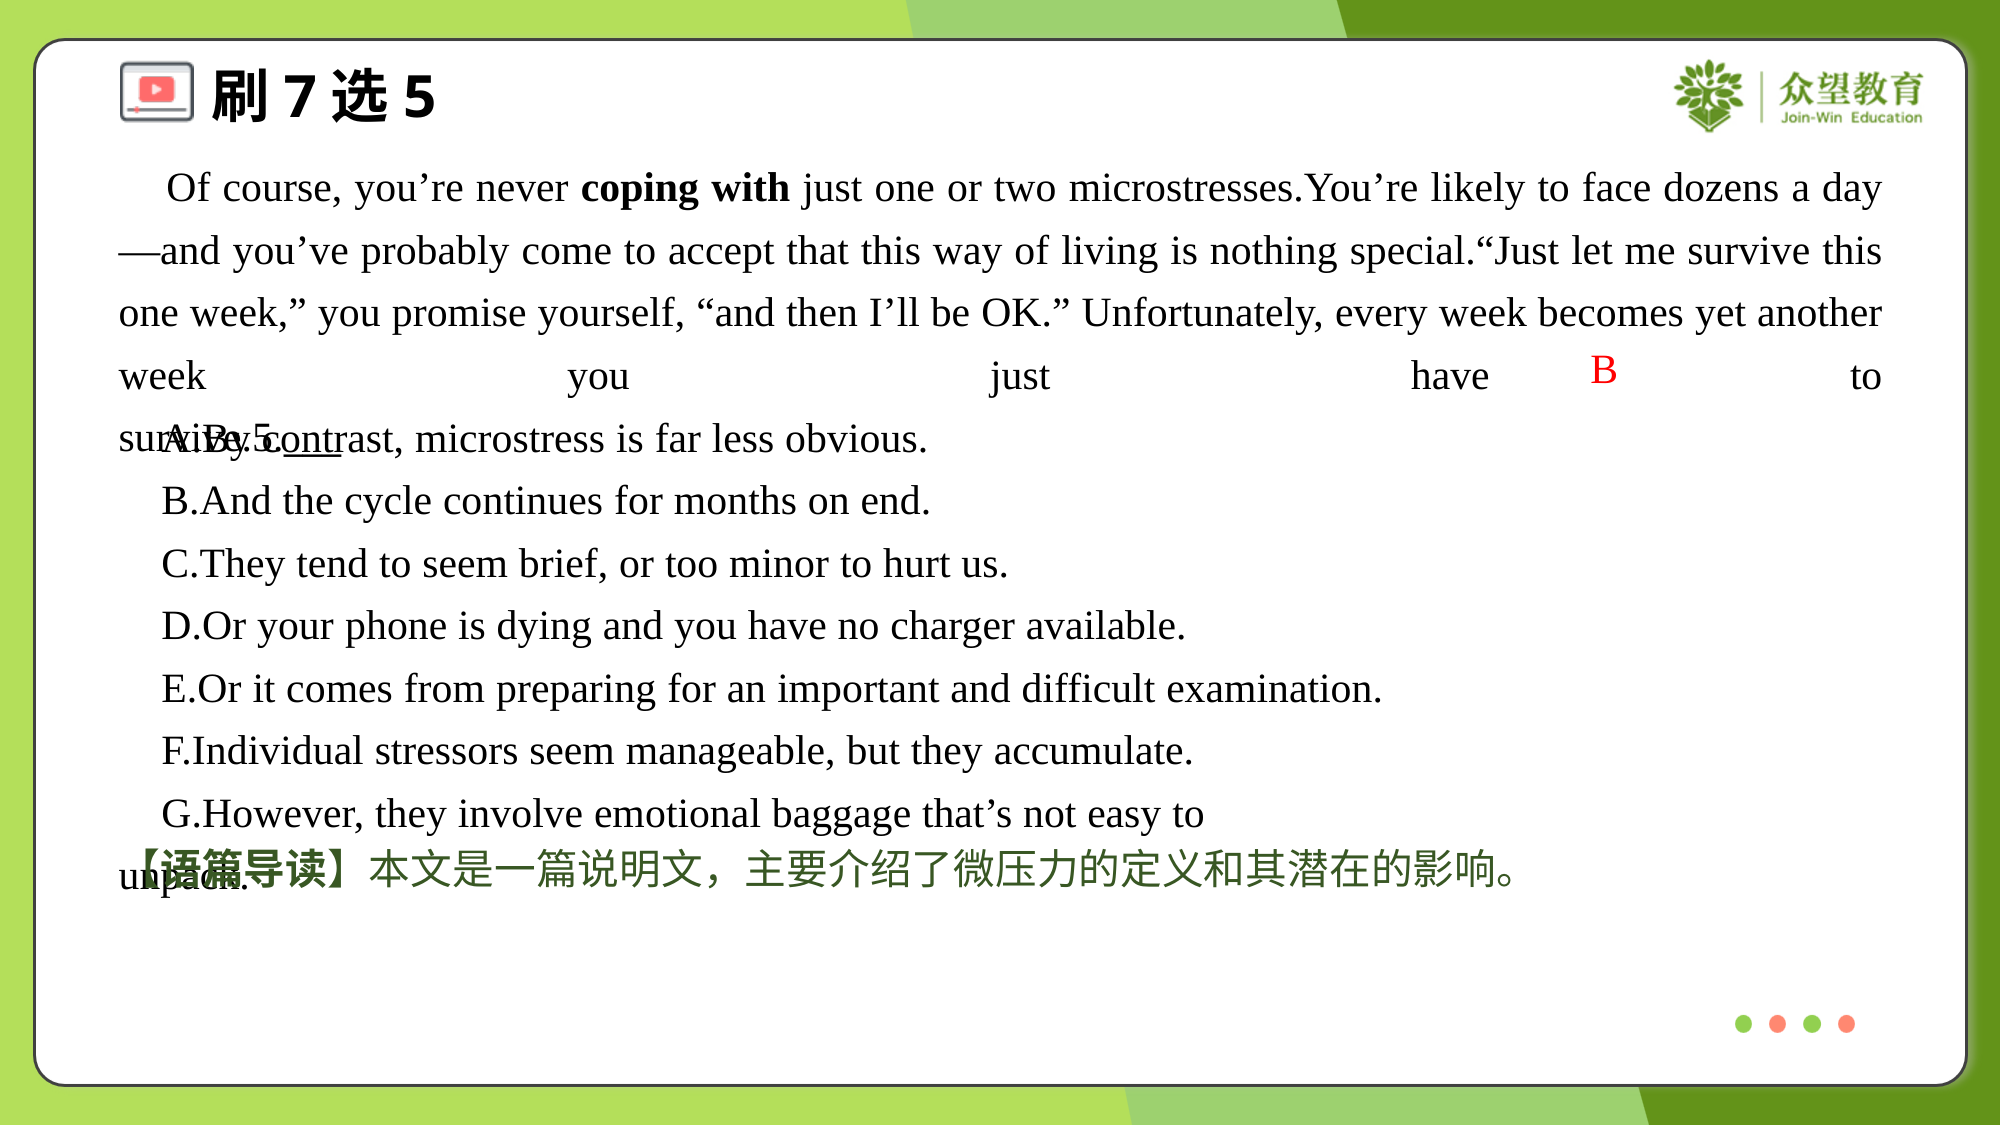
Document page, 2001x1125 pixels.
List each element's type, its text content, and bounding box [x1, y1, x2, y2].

picture [0, 0, 2000, 1125]
text_box B [1585, 328, 1623, 387]
text_box Of course, you’re never coping with just one or two microstresses.You’re likely to face dozens a day—and you’ve probably come to accept that this way of living is nothing special.“Just let me survive this one week,” you promise yourself, “and then I’ll be OK.” Unfortunately, every week becomes yet another week you just have to survive.5.___#4 [118, 147, 1883, 392]
text_box 【语篇导读】本文是一篇说明文，主要介绍了微压力的定义和其潜在的影响。 [118, 830, 1883, 889]
text_box A.By contrast, microstress is far less obvious. B.And the cycle continues for months on end. C.They tend to seem brief, or too minor to hurt us. D.Or your phone is dying and you have no charger available. E.Or it comes from preparing for an important and difficult examination. F.Individual stressors seem manageable, but they accumulate. G.However, they involve emotional baggage that’s not easy to unpack.#7 [118, 398, 1883, 830]
